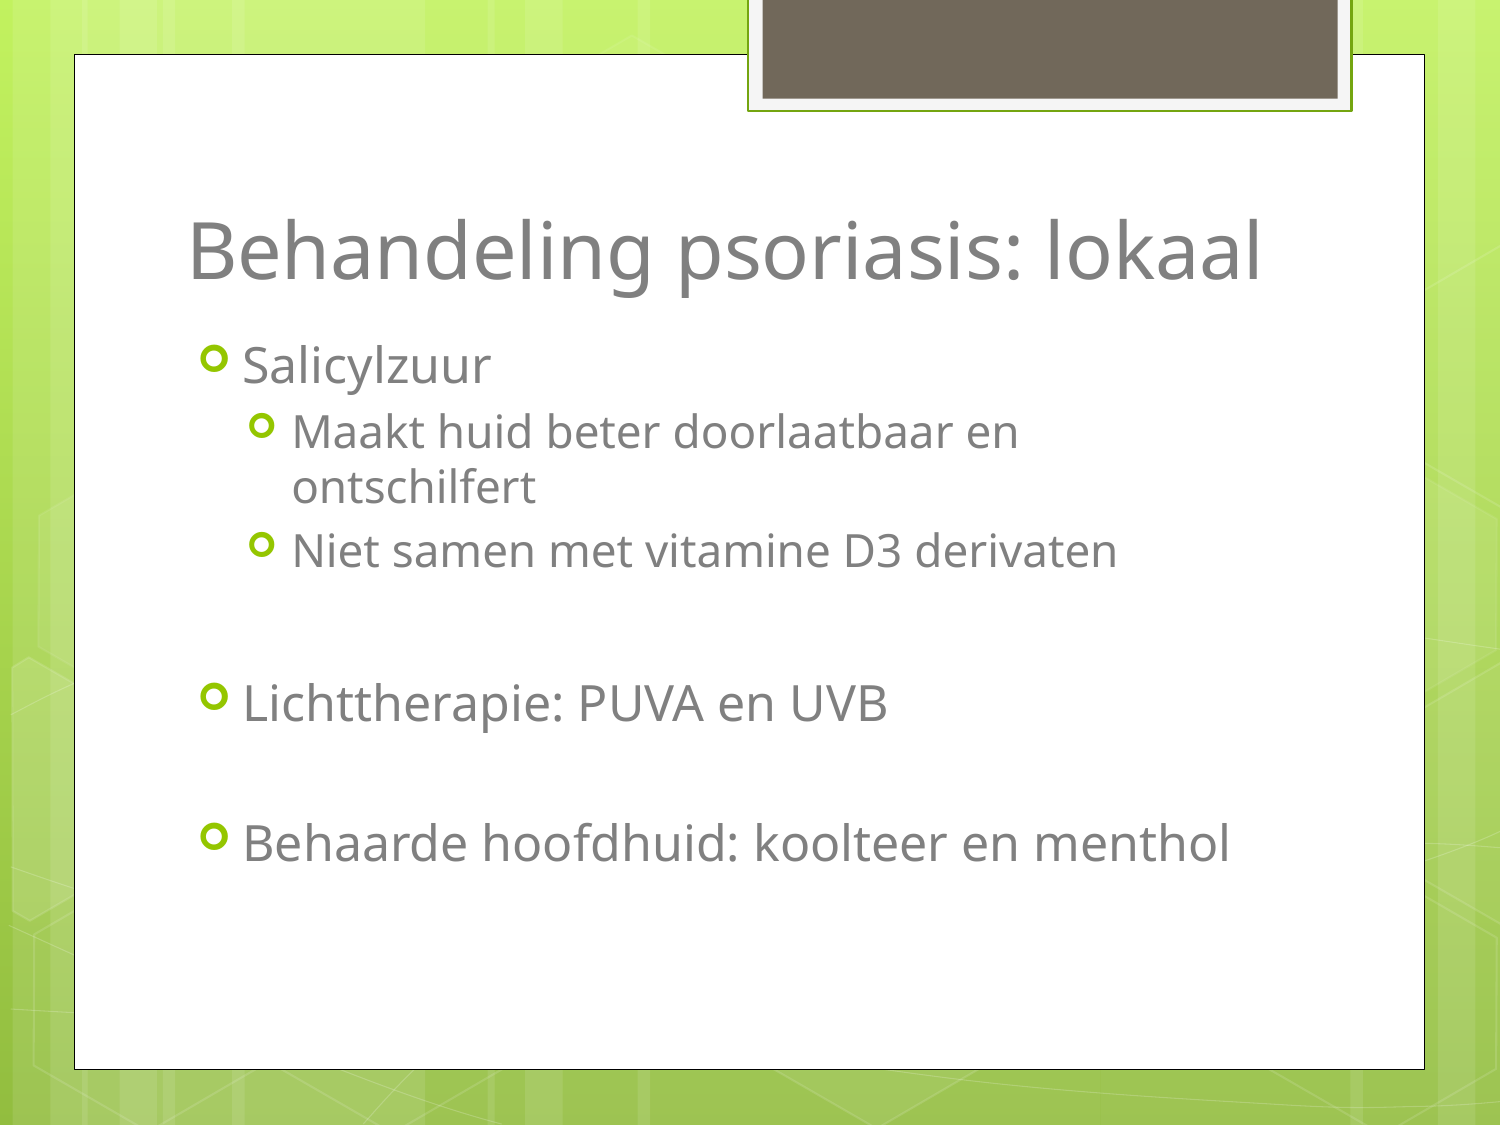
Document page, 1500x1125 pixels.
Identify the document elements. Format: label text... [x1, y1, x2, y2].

list Salicylzuur Maakt huid beter doorlaatbaar en ontschilfert Niet samen met vitamine D3 derivaten Lichttherapie: PUVA en UVB Behaarde hoofdhuid: koolteer en menthol [171, 326, 1283, 1024]
title Behandeling psoriasis: lokaal [171, 168, 1324, 303]
